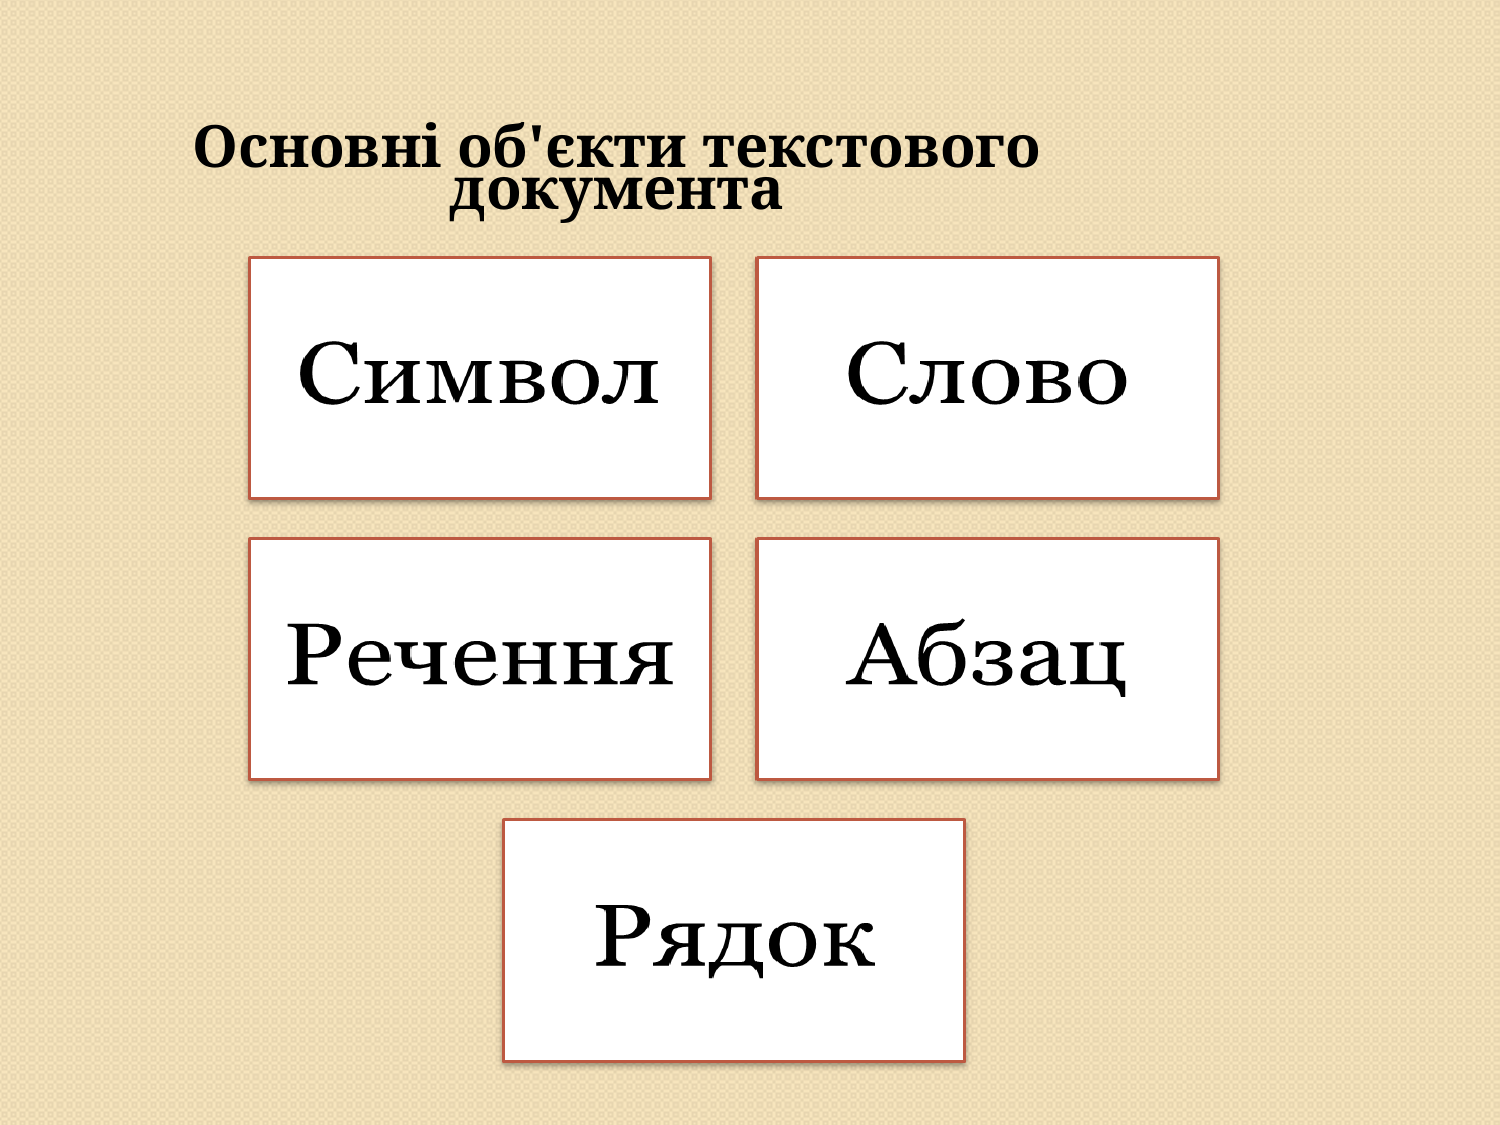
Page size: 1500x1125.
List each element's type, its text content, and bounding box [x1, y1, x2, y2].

title Основні об'єкти текстового документа [64, 66, 1170, 229]
picture [218, 251, 1230, 1074]
